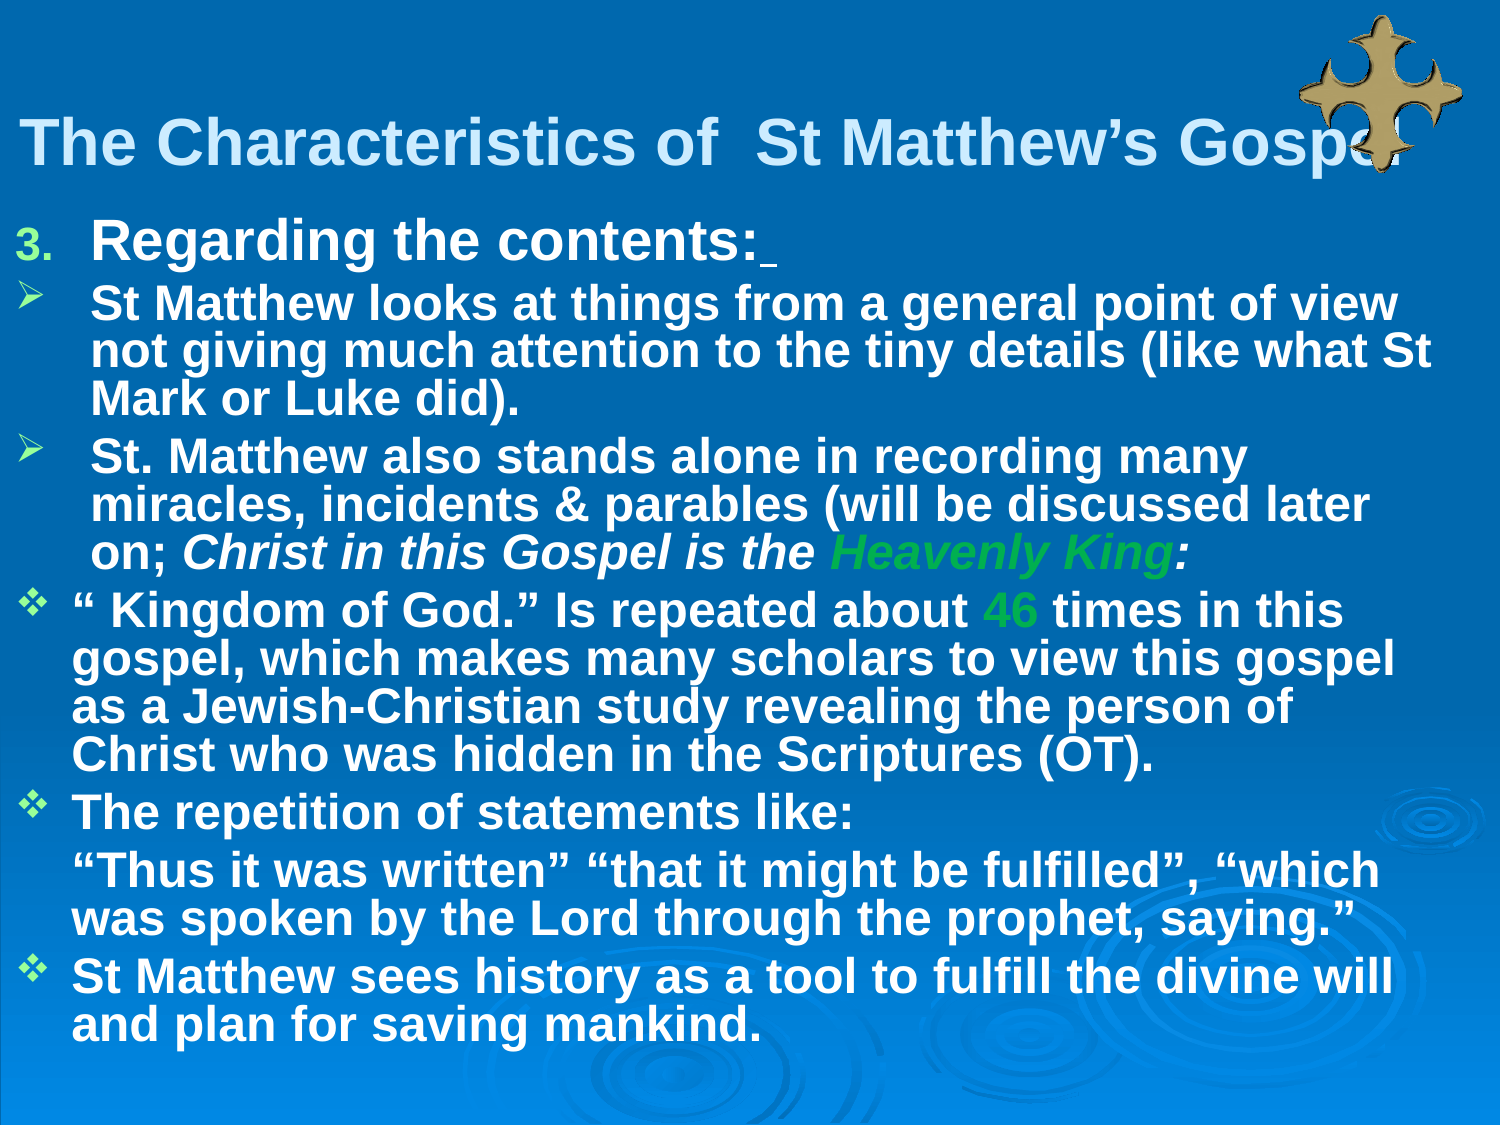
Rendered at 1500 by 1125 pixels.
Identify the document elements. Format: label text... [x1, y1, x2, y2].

title The Characteristics of St Matthew’s Gospel [0, 45, 1426, 207]
list Regarding the contents: St Matthew looks at things from a general point of view not giving much attention to the tiny details (like what St Mark or Luke did). St. Matthew also stands alone in recording many miracles, incidents & parables (will be discussed later on; Christ in this Gospel is the Heavenly King: “ Kingdom of God.” Is repeated about 46 times in this gospel, which makes many scholars to view this gospel as a Jewish-Christian study revealing the person of Christ who was hidden in the Scriptures (OT). The repetition of statements like: “Thus it was written” “that it might be fulfilled”, “which was spoken by the Lord through the prophet, saying.” St Matthew sees history as a tool to fulfill the divine will and plan for saving mankind. [0, 207, 1459, 1095]
picture [1293, 0, 1471, 188]
